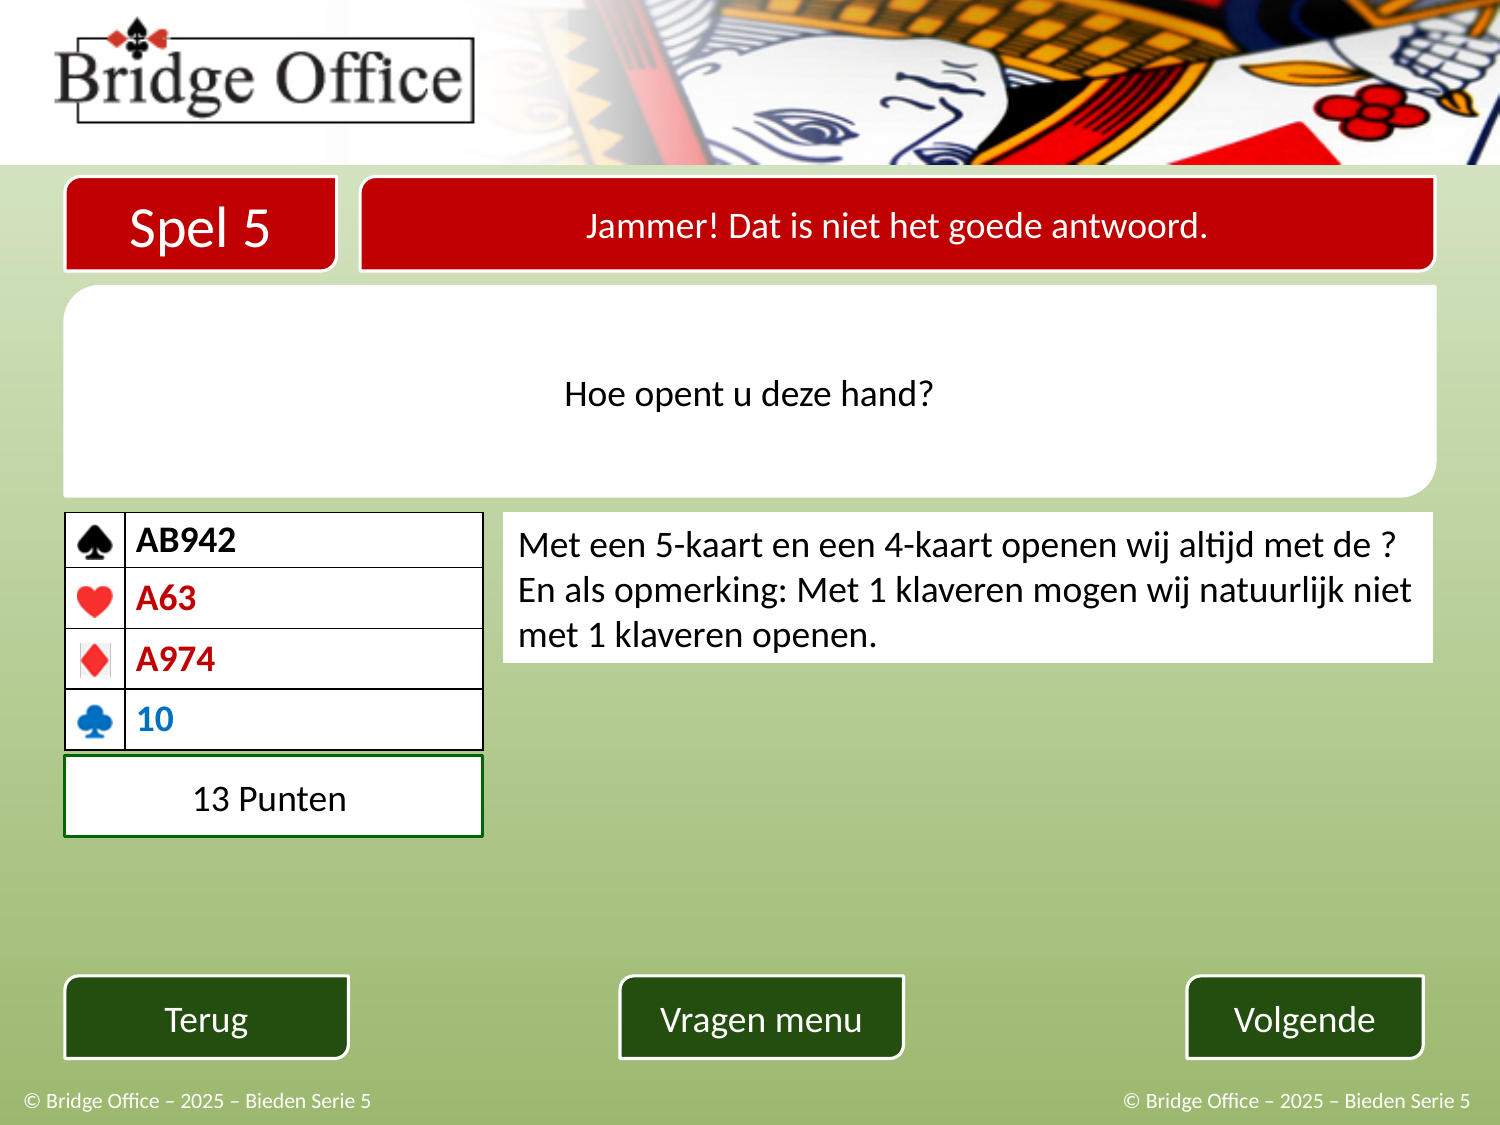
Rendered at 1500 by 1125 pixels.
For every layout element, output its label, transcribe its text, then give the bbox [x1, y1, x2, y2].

text_box Vragen menu [618, 974, 906, 1061]
table_cell [66, 568, 124, 628]
text_box © Bridge Office – 2025 – Bieden Serie 5 [1107, 1079, 1500, 1121]
text_box Terug [63, 974, 350, 1061]
picture [77, 703, 113, 740]
text_box Hoe opent u deze hand? [63, 284, 1437, 498]
text_box 13 Punten [63, 754, 484, 838]
text_box Jammer! Dat is niet het goede antwoord. [358, 179, 1437, 273]
text_box Volgende [1185, 974, 1425, 1061]
table_cell [66, 629, 124, 688]
text_box Spel 5 [63, 179, 339, 273]
table_cell A63 [126, 568, 482, 628]
picture [77, 643, 113, 679]
table_header [66, 513, 124, 567]
picture [77, 524, 113, 561]
table_cell 10 [126, 690, 482, 749]
table_cell A974 [126, 629, 482, 688]
picture [77, 585, 113, 618]
table_header AB942 [126, 513, 482, 567]
text_box Met een 5-kaart en een 4-kaart openen wij altijd met de ? En als opmerking: Met 1 klaveren mogen wij natuurlijk niet met 1 klaveren openen. [503, 512, 1433, 663]
text_box © Bridge Office – 2025 – Bieden Serie 5 [8, 1079, 393, 1121]
table_cell [66, 690, 124, 749]
picture [0, 0, 1500, 166]
